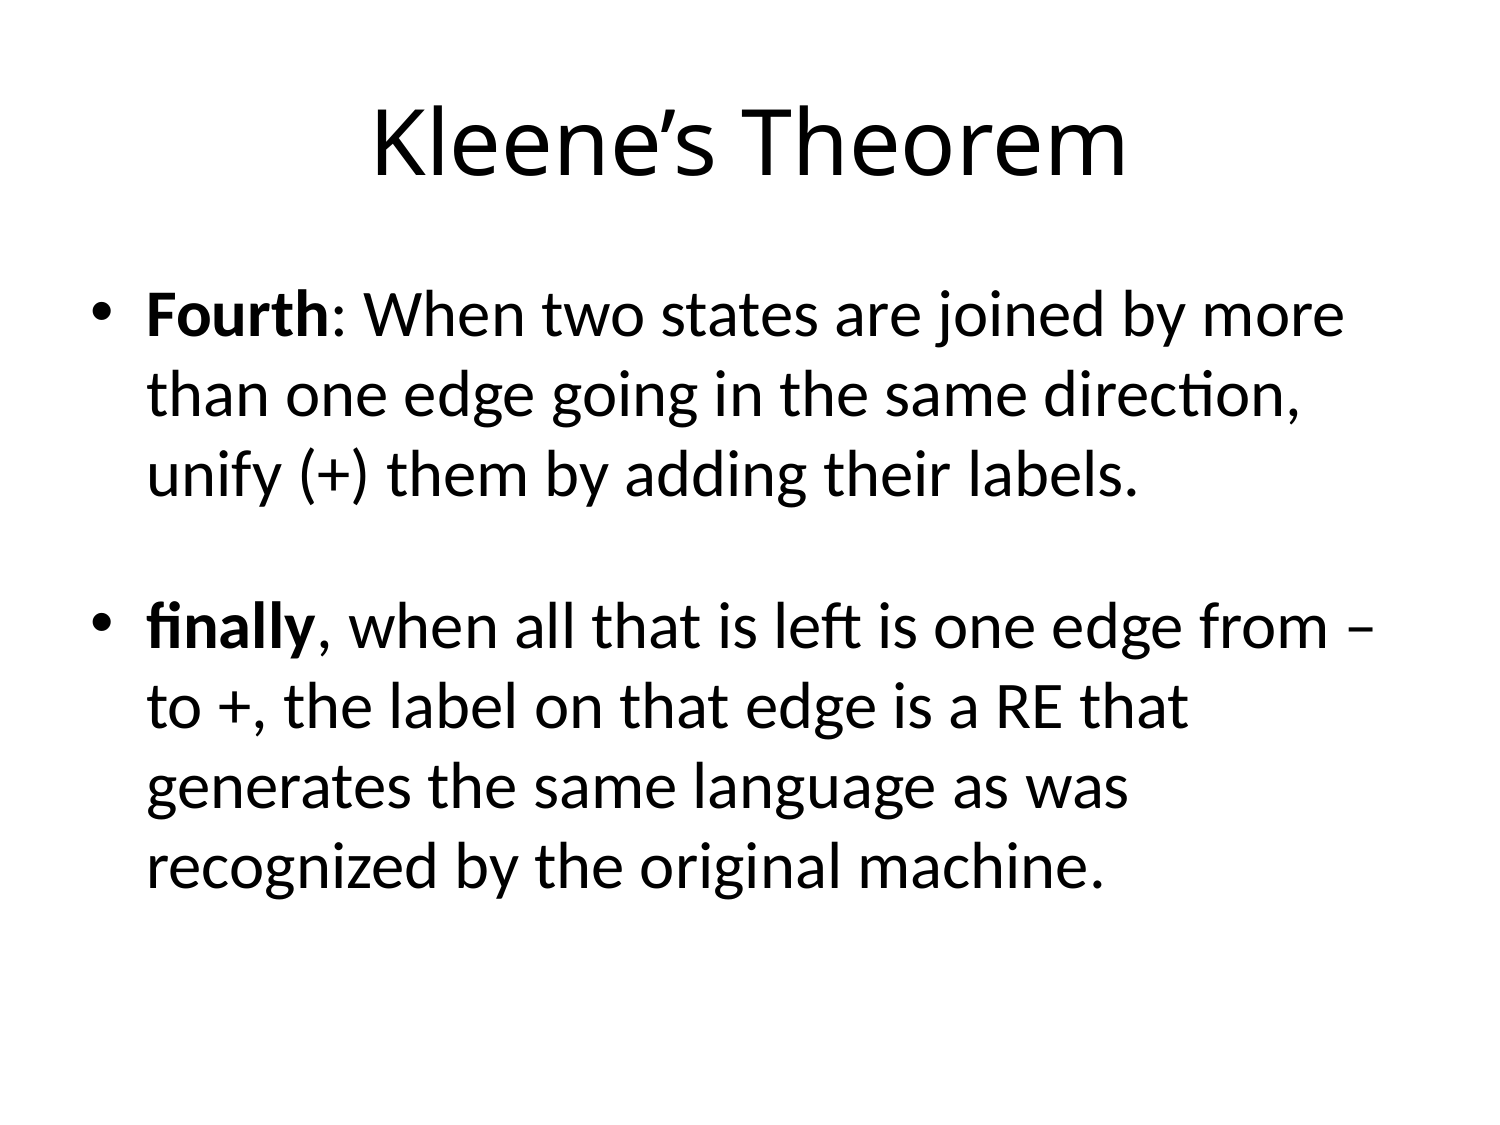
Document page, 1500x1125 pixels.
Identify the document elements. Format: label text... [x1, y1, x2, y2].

title Kleene’s Theorem [75, 45, 1425, 233]
list Fourth: When two states are joined by more than one edge going in the same direction, unify (+) them by adding their labels. finally, when all that is left is one edge from – to +, the label on that edge is a RE that generates the same language as was recognized by the original machine. [75, 262, 1425, 1005]
